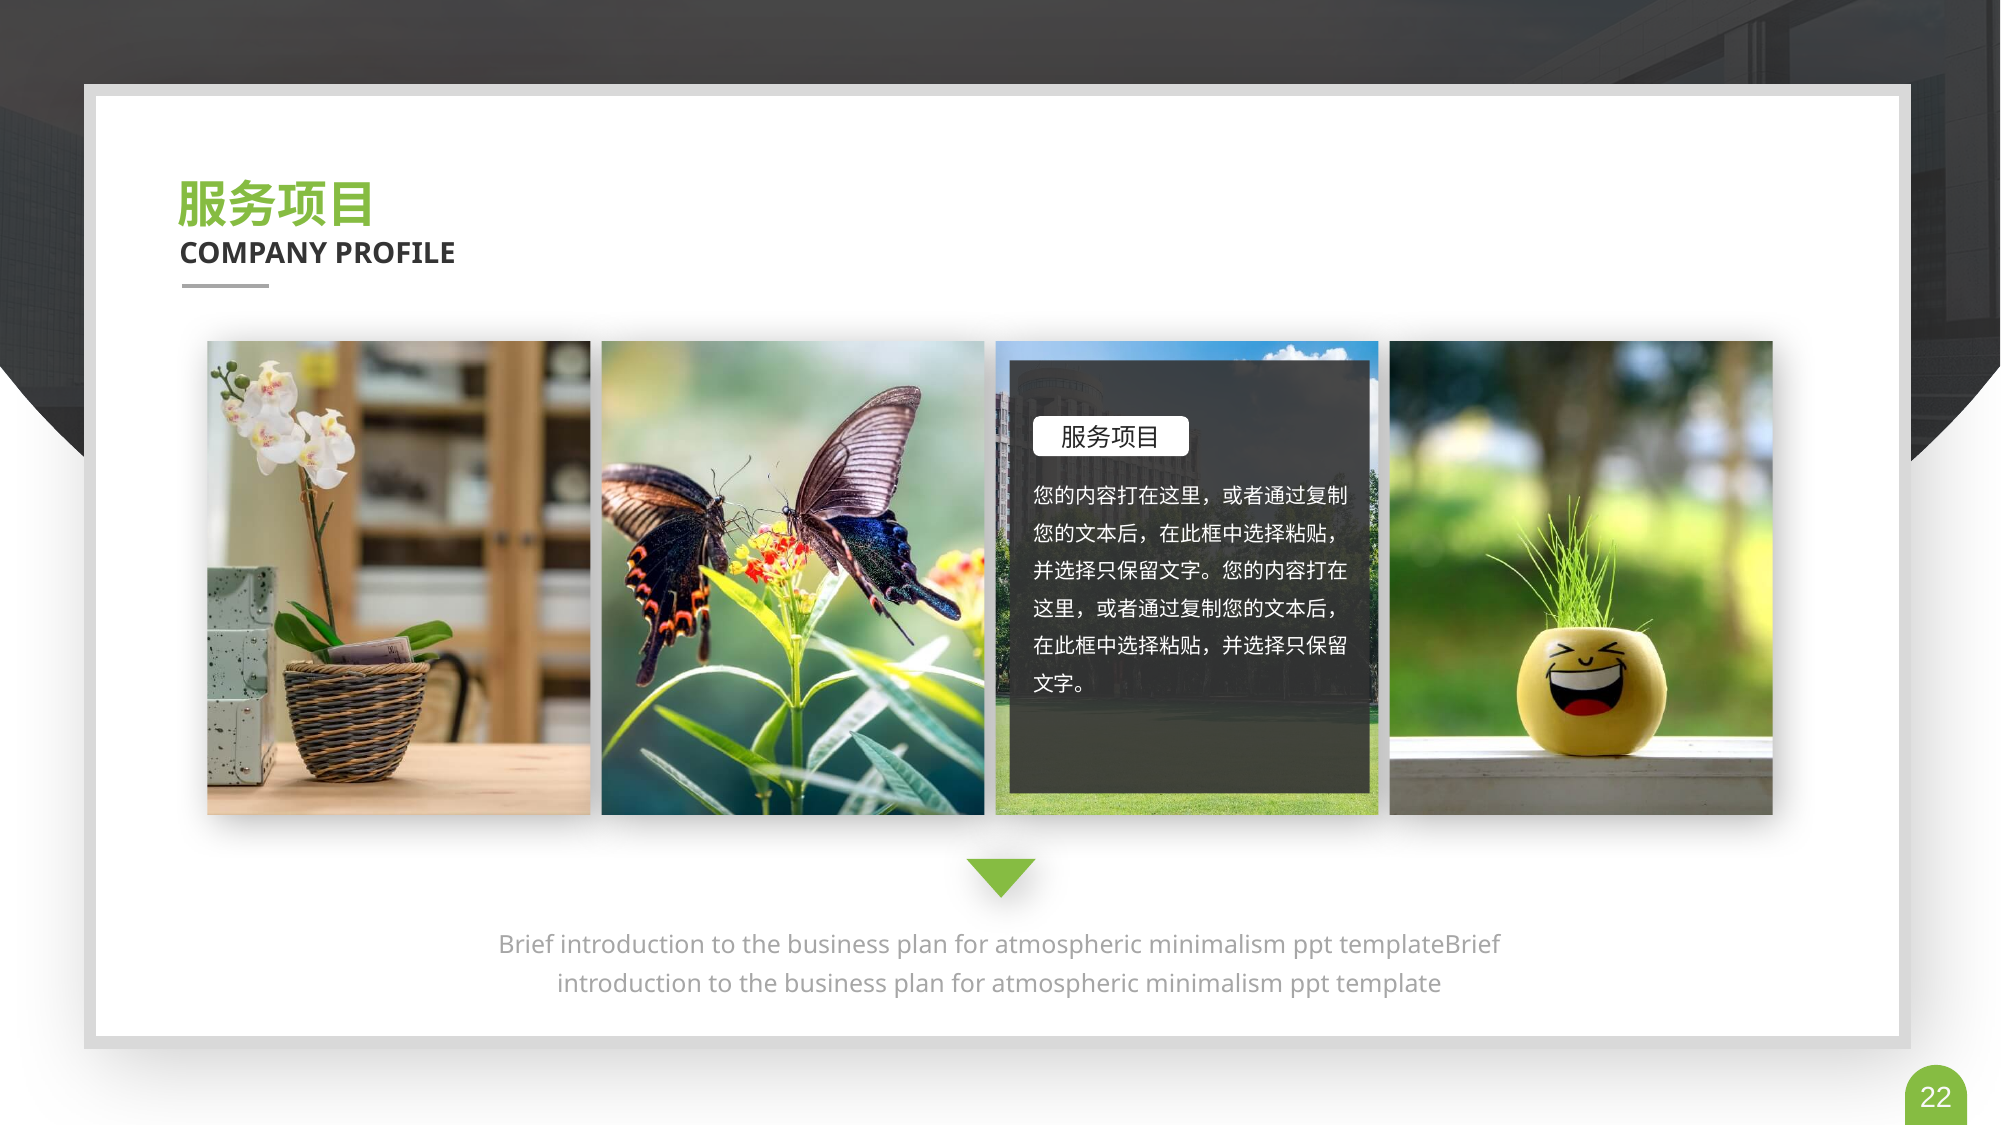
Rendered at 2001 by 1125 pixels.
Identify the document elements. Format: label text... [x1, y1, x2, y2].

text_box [162, 146, 749, 312]
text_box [207, 341, 1773, 815]
text_box Brief introduction to the business plan for atmospheric minimalism ppt templateBrief introduction to the business plan for atmospheric minimalism ppt template [410, 912, 1590, 1044]
text_box [963, 857, 1039, 900]
